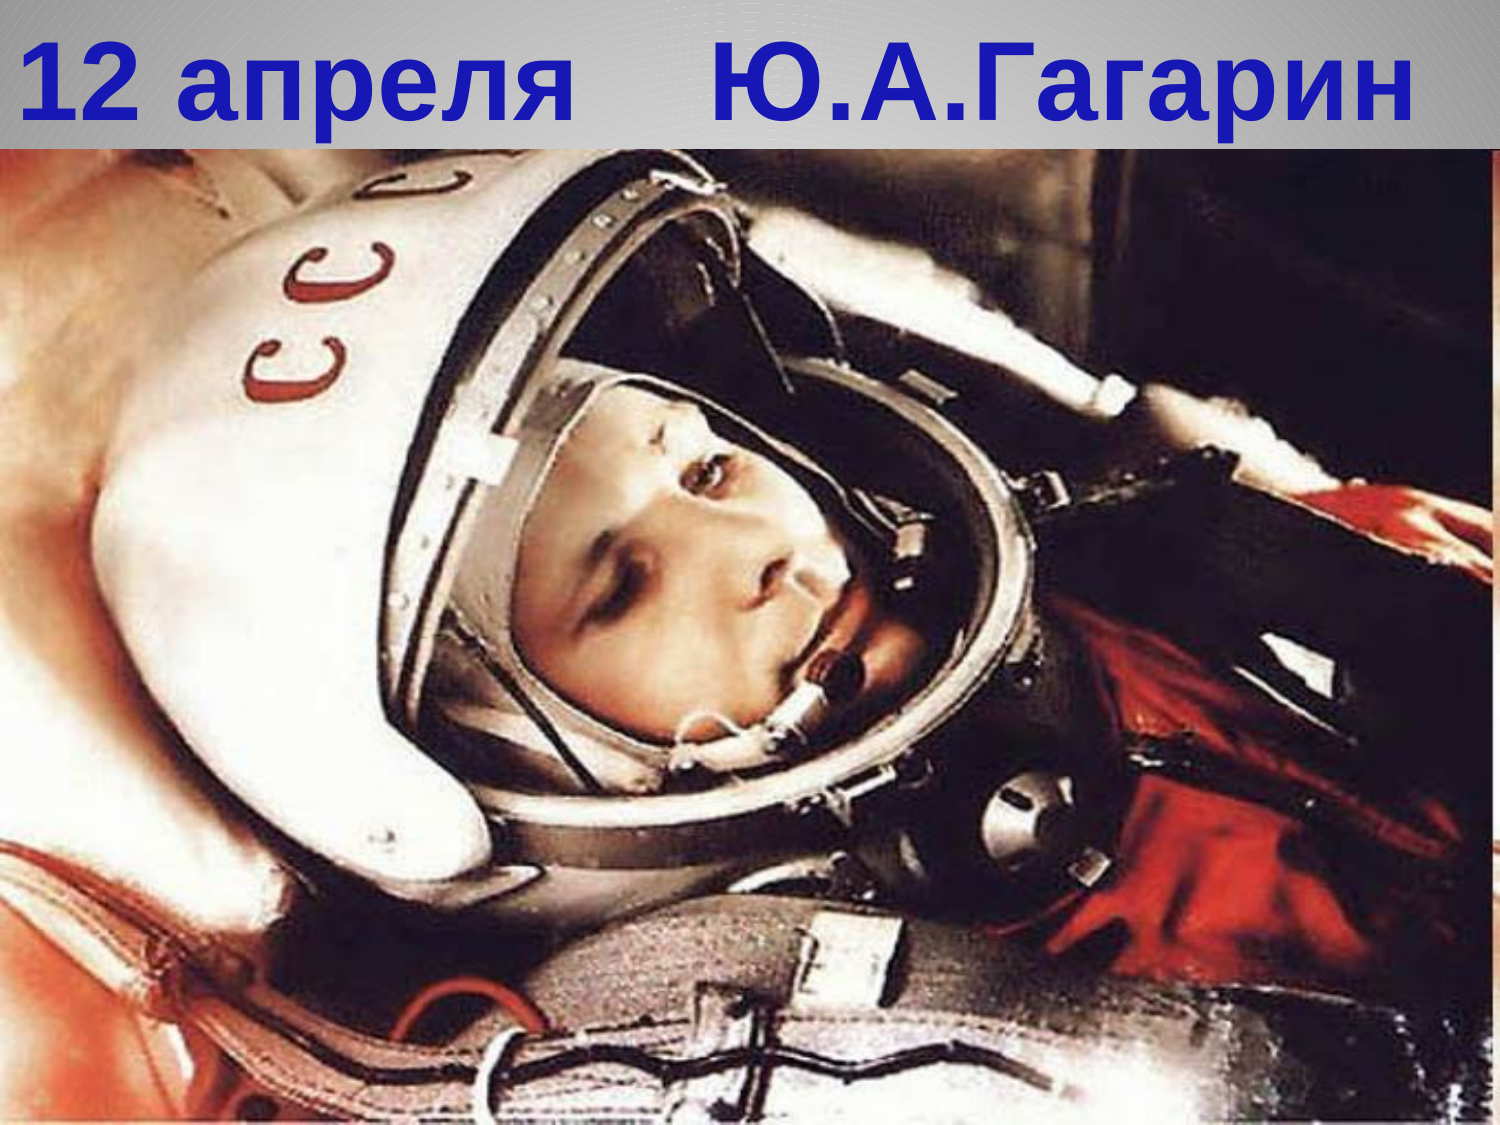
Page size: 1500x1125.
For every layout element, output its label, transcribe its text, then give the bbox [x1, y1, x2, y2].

picture [0, 149, 1500, 1125]
text_box 12 апреля Ю.А.Гагарин [0, 0, 1438, 149]
